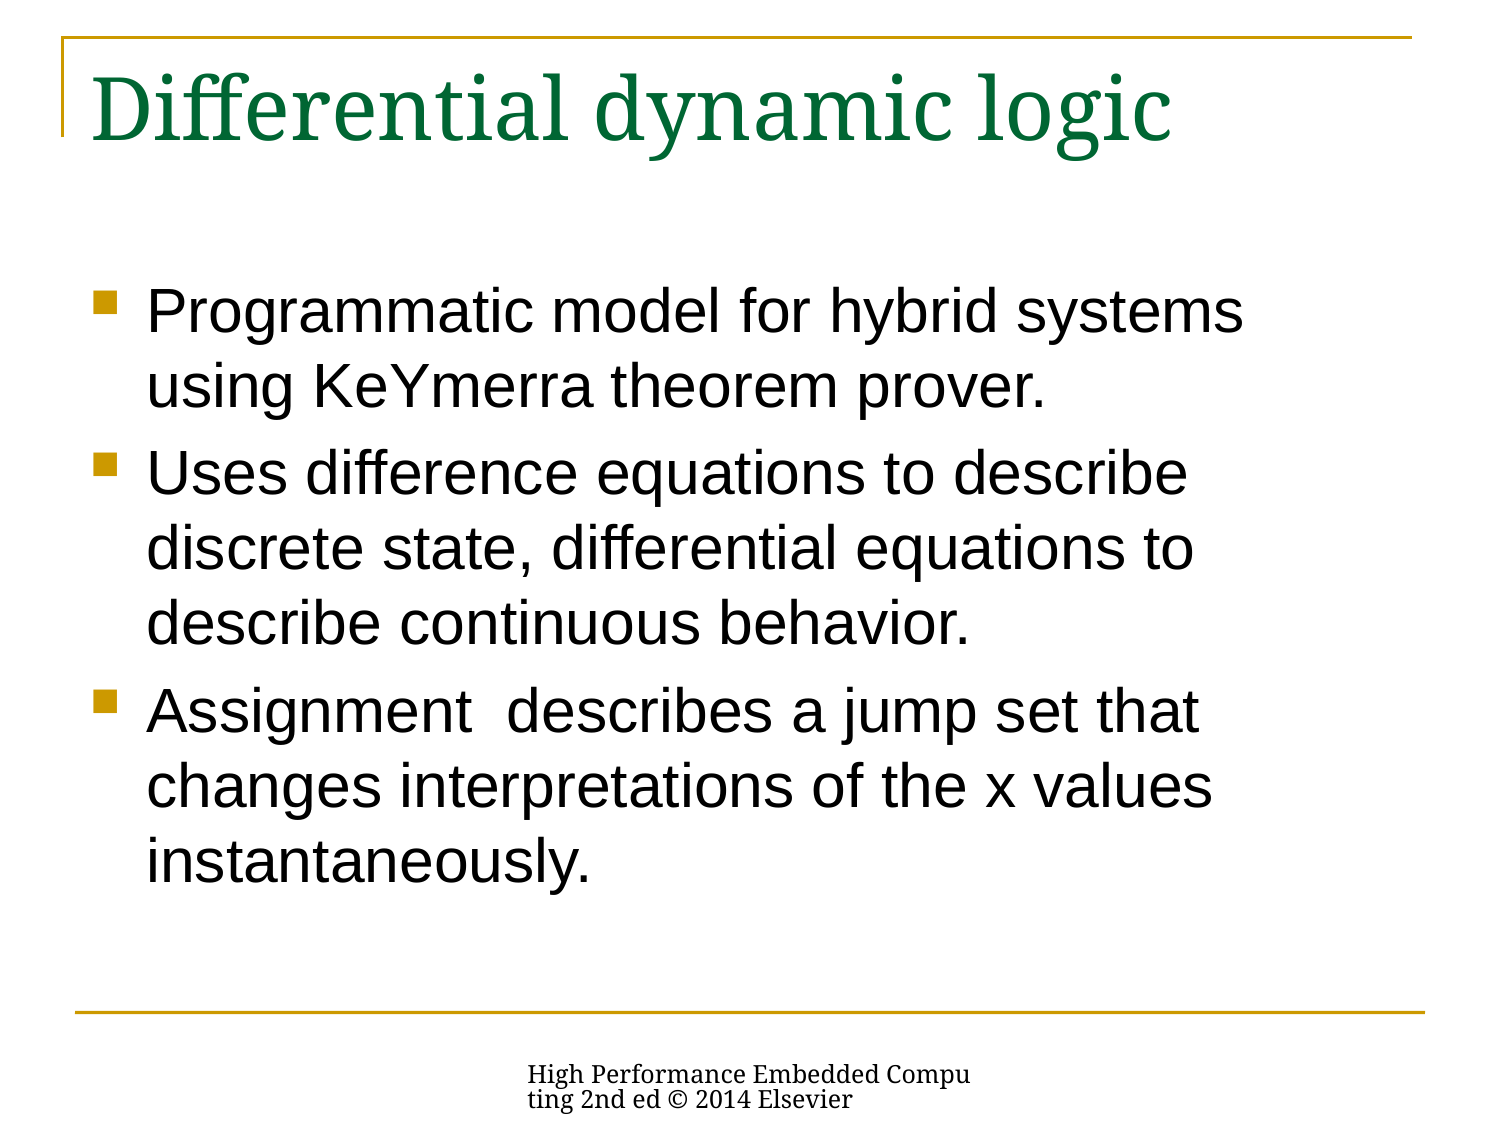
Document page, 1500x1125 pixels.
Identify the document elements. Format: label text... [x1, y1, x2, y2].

title Differential dynamic logic [75, 45, 1425, 233]
footer High Performance Embedded Computing 2nd ed © 2014 Elsevier [512, 1025, 988, 1100]
